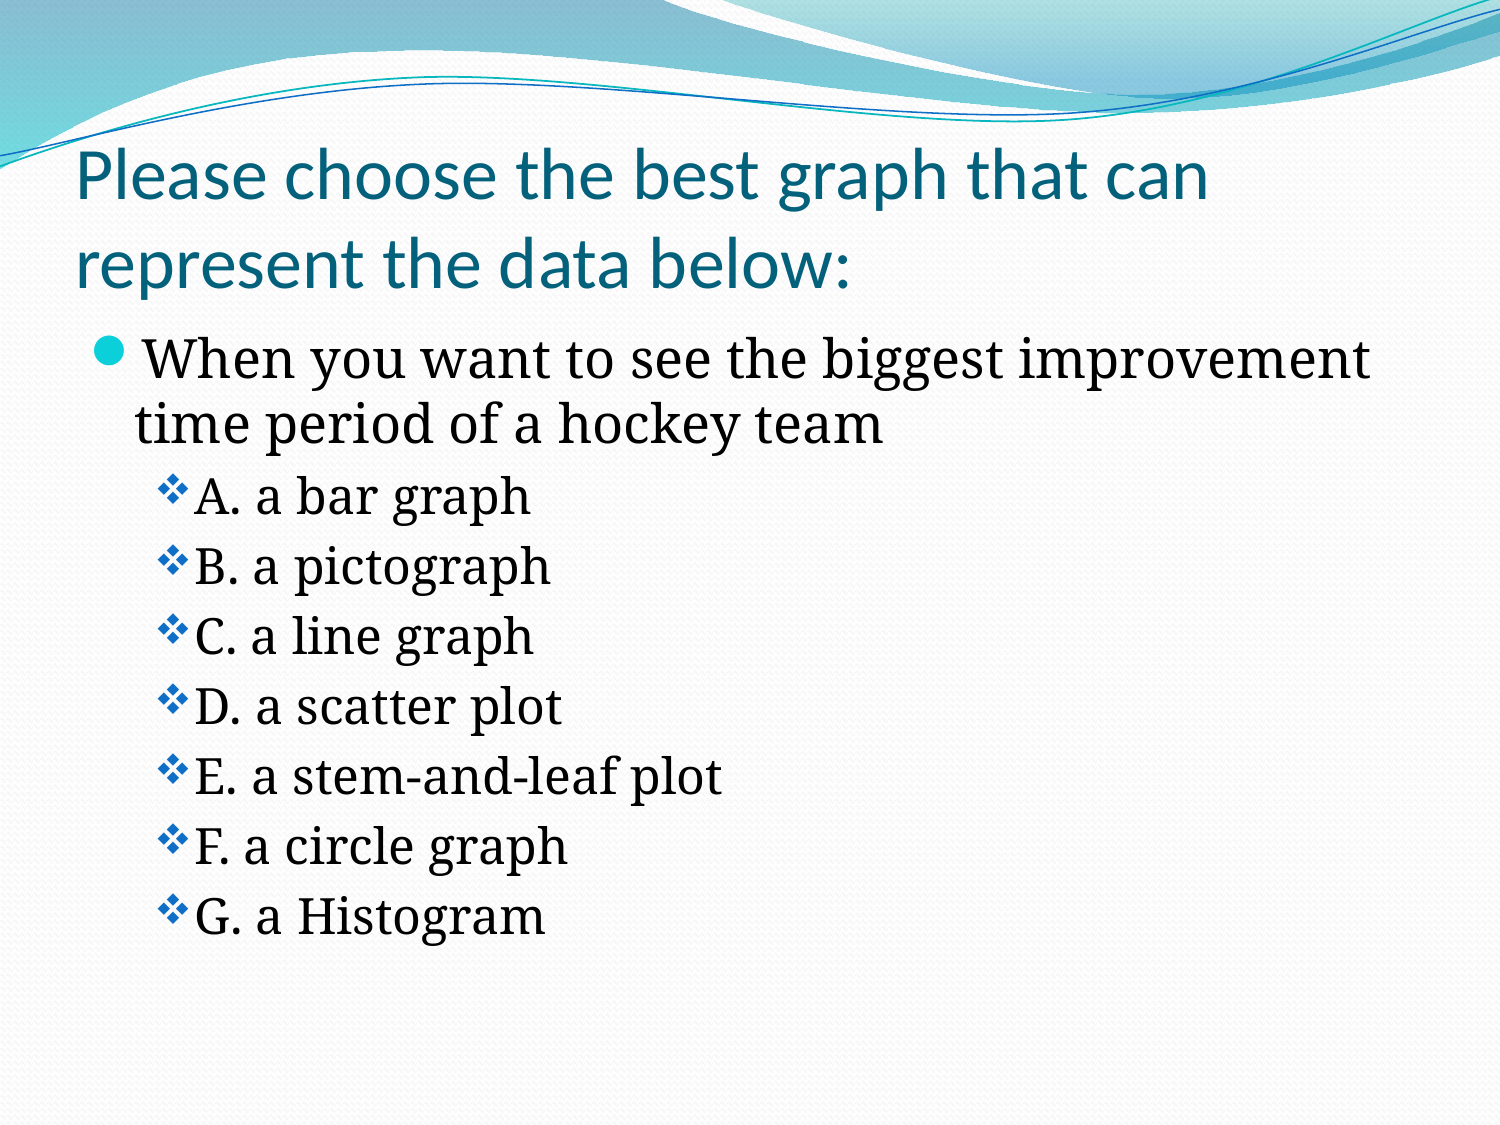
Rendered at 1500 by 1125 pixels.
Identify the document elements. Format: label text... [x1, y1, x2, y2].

list When you want to see the biggest improvement time period of a hockey team A. a bar graph B. a pictograph C. a line graph D. a scatter plot E. a stem-and-leaf plot F. a circle graph G. a Histogram [75, 317, 1425, 1038]
title Please choose the best graph that can represent the data below: [75, 115, 1425, 303]
